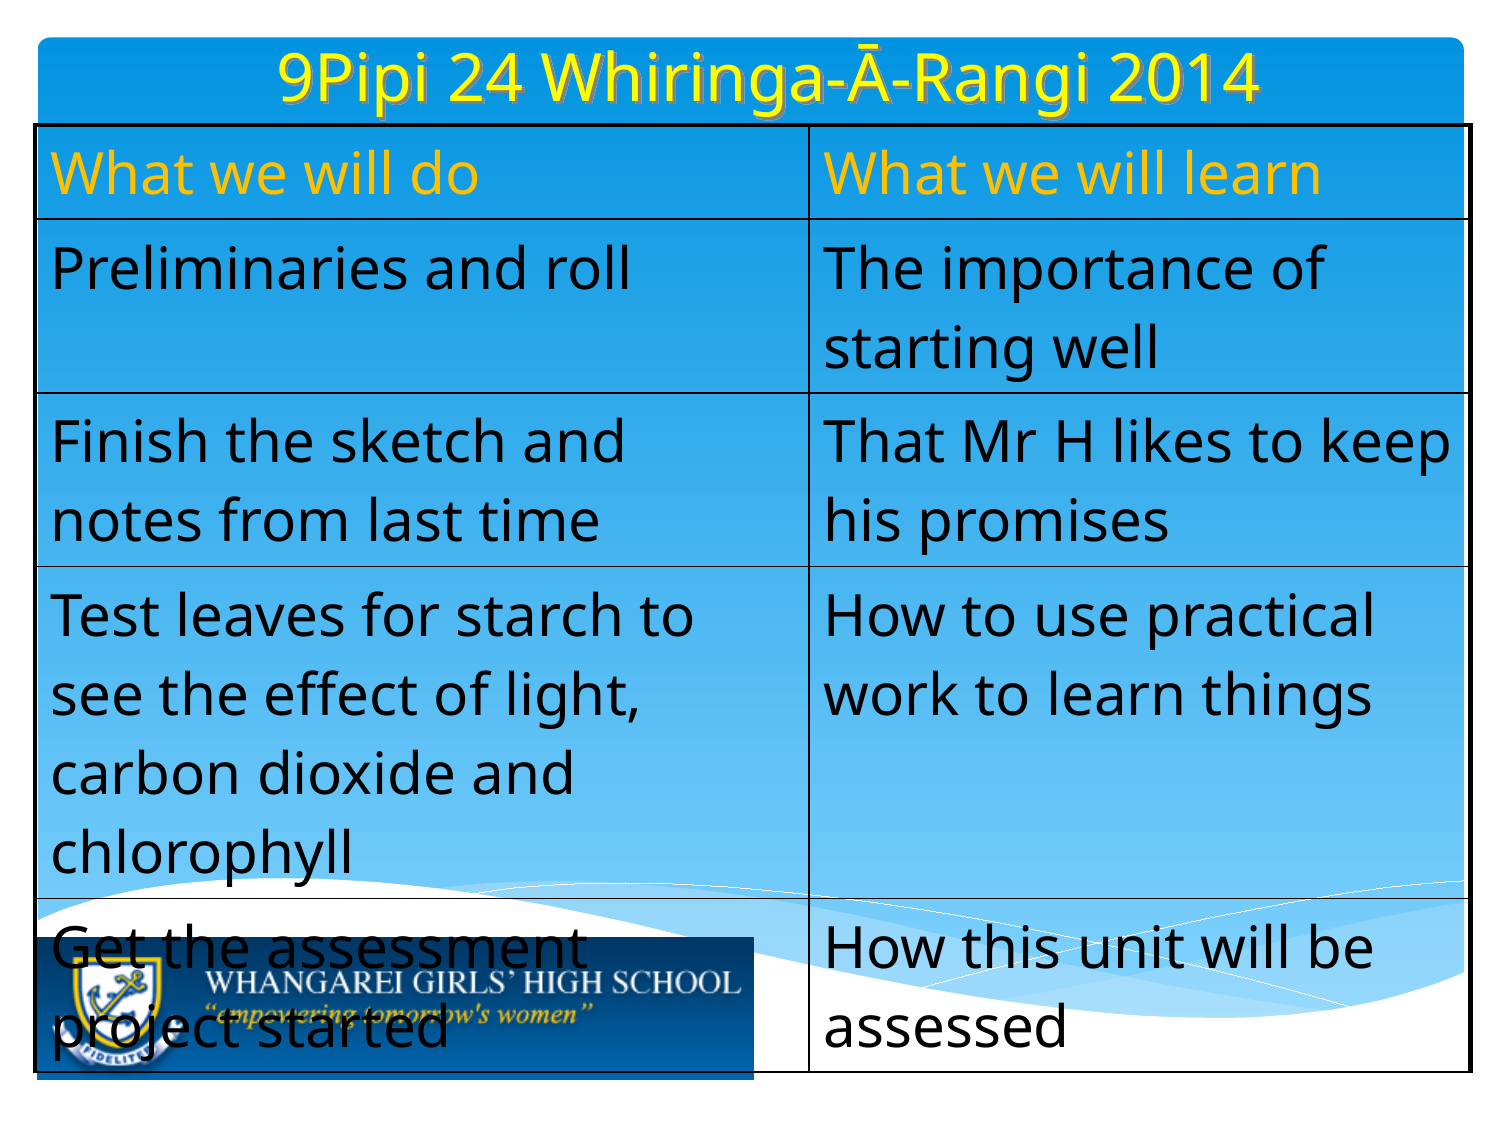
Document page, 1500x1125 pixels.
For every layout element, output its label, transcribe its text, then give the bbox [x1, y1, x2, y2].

table_header What we will learn [810, 127, 1468, 218]
table_cell The importance of starting well [810, 220, 1468, 392]
table_cell Test leaves for starch to see the effect of light, carbon dioxide and chlorophyll [37, 567, 808, 898]
table_cell Preliminaries and roll [37, 220, 808, 392]
picture [37, 937, 754, 1080]
table_header What we will do [37, 127, 808, 218]
text_box 9Pipi 24 Whiringa-Ā-Rangi 2014 [162, 24, 1375, 123]
table_cell How this unit will be assessed [810, 899, 1468, 1071]
table_cell Get the assessment project started [37, 899, 808, 1071]
table_cell Finish the sketch and notes from last time [37, 394, 808, 566]
table_cell How to use practical work to learn things [810, 567, 1468, 898]
table_cell That Mr H likes to keep his promises [810, 394, 1468, 566]
